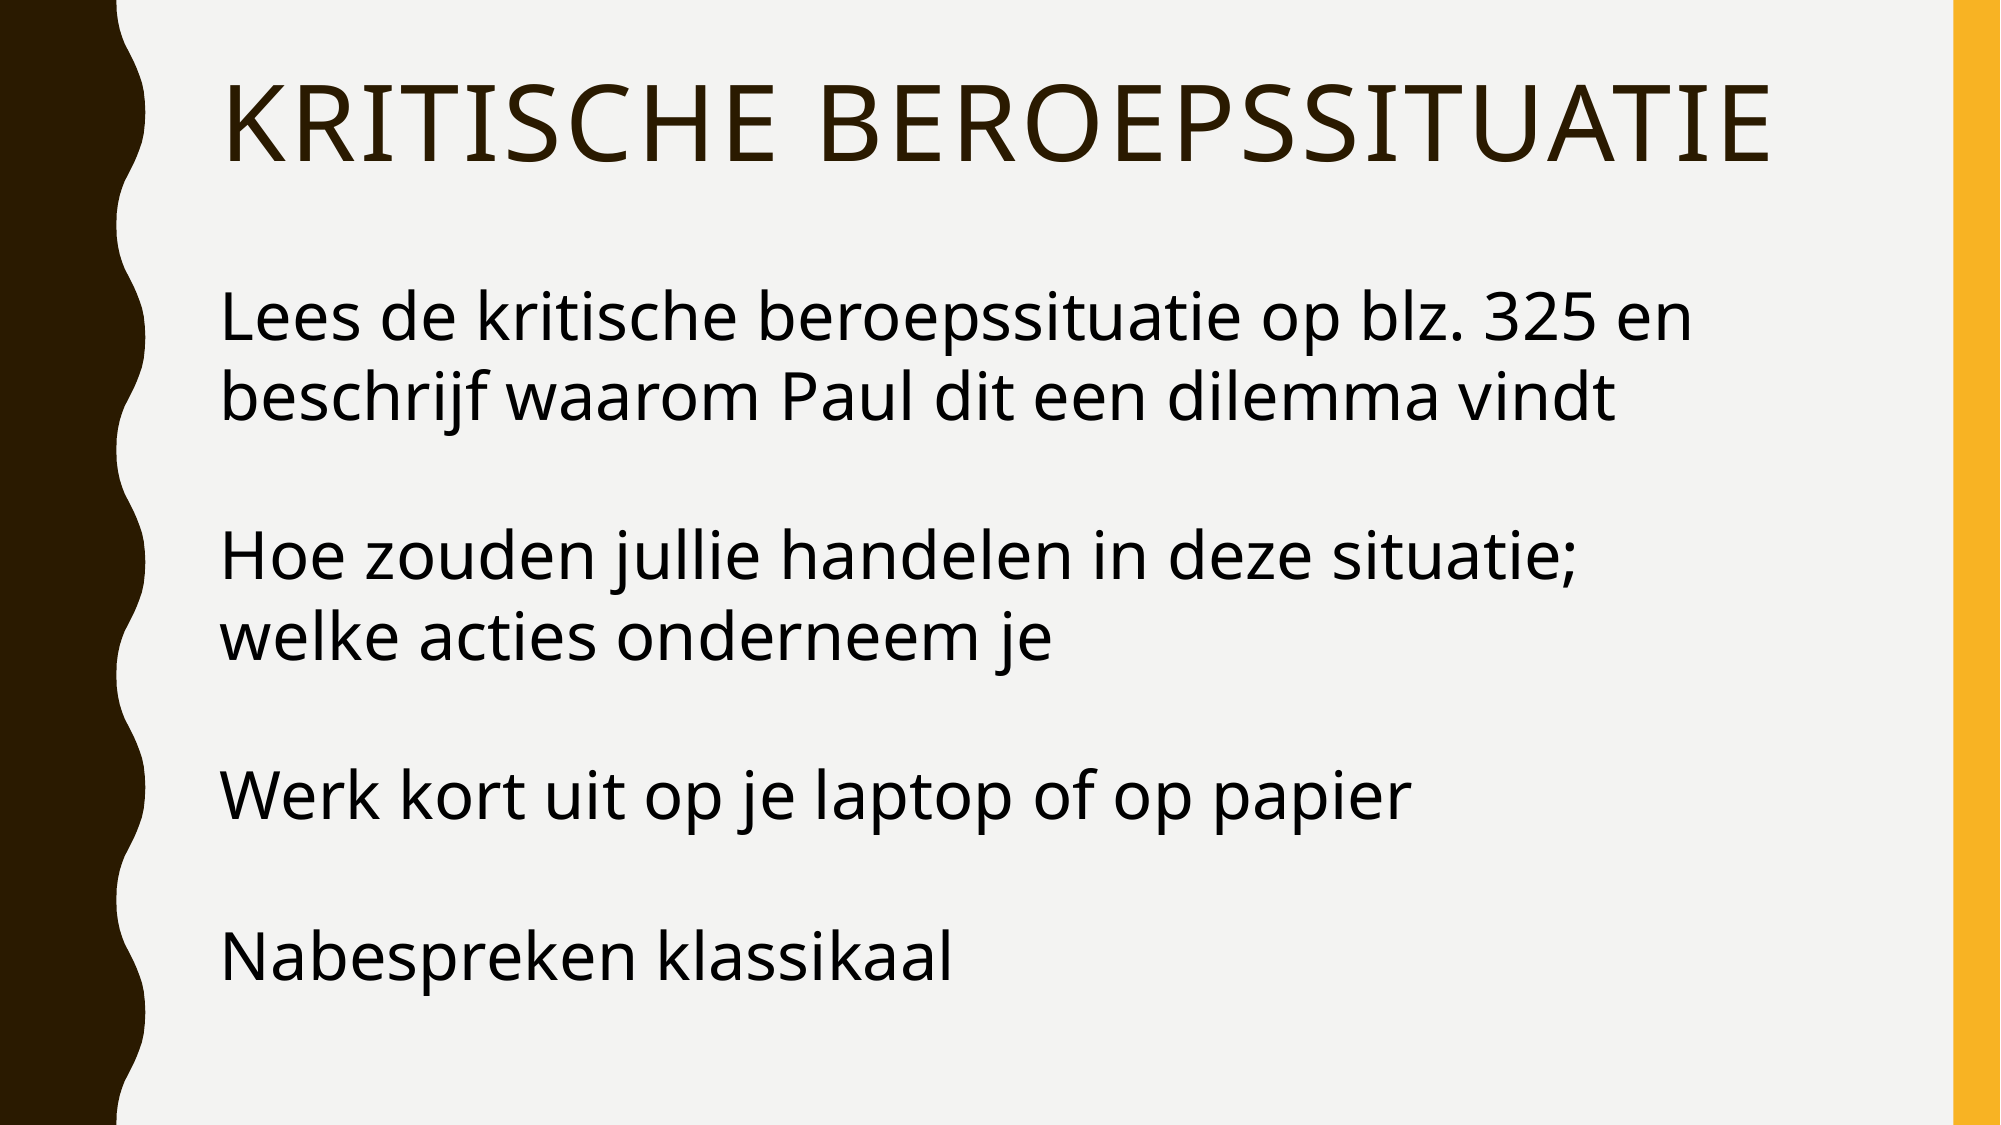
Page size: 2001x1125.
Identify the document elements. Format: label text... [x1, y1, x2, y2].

title Kritische beroepssituatie [205, 62, 1875, 308]
text_box Lees de kritische beroepssituatie op blz. 325 en beschrijf waarom Paul dit een dilemma vindt Hoe zouden jullie handelen in deze situatie; welke acties onderneem je Werk kort uit op je laptop of op papier Nabespreken klassikaal [205, 266, 1771, 1125]
